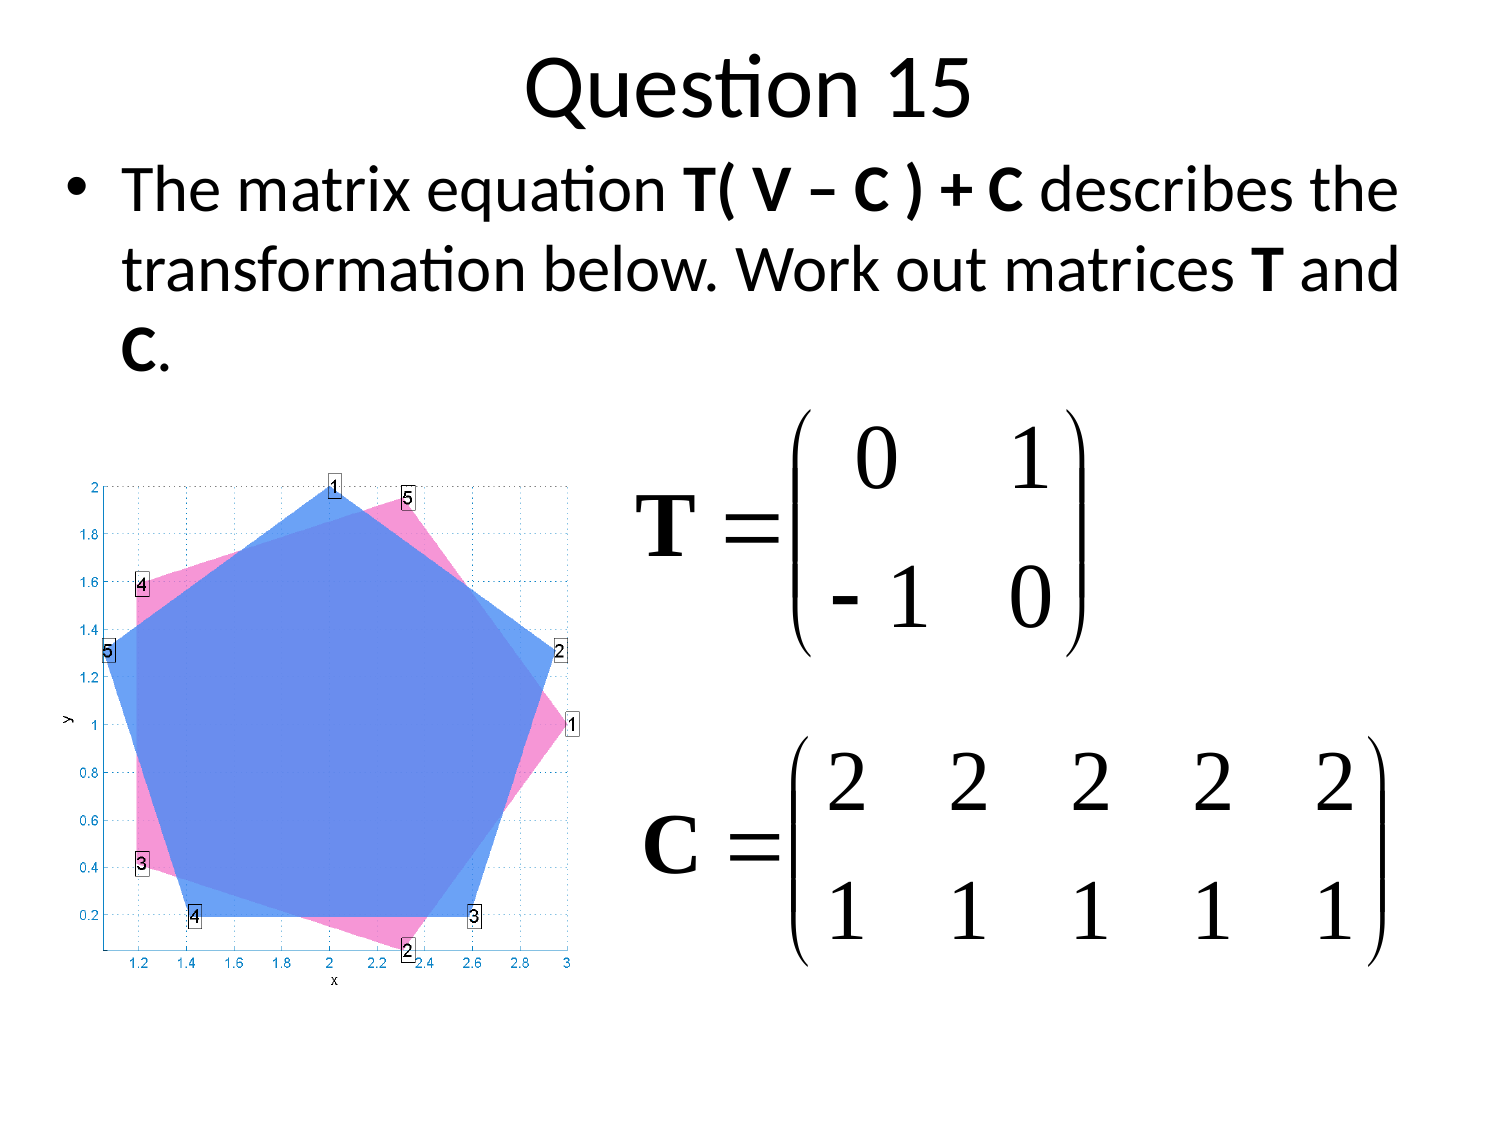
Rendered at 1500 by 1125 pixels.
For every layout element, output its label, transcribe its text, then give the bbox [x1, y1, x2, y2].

picture [28, 454, 619, 996]
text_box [630, 721, 1409, 983]
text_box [622, 393, 1110, 674]
title Question 15 [75, 0, 1425, 137]
list The matrix equation T( V – C ) + C describes the transformation below. Work out matrices T and C. [50, 137, 1438, 1061]
